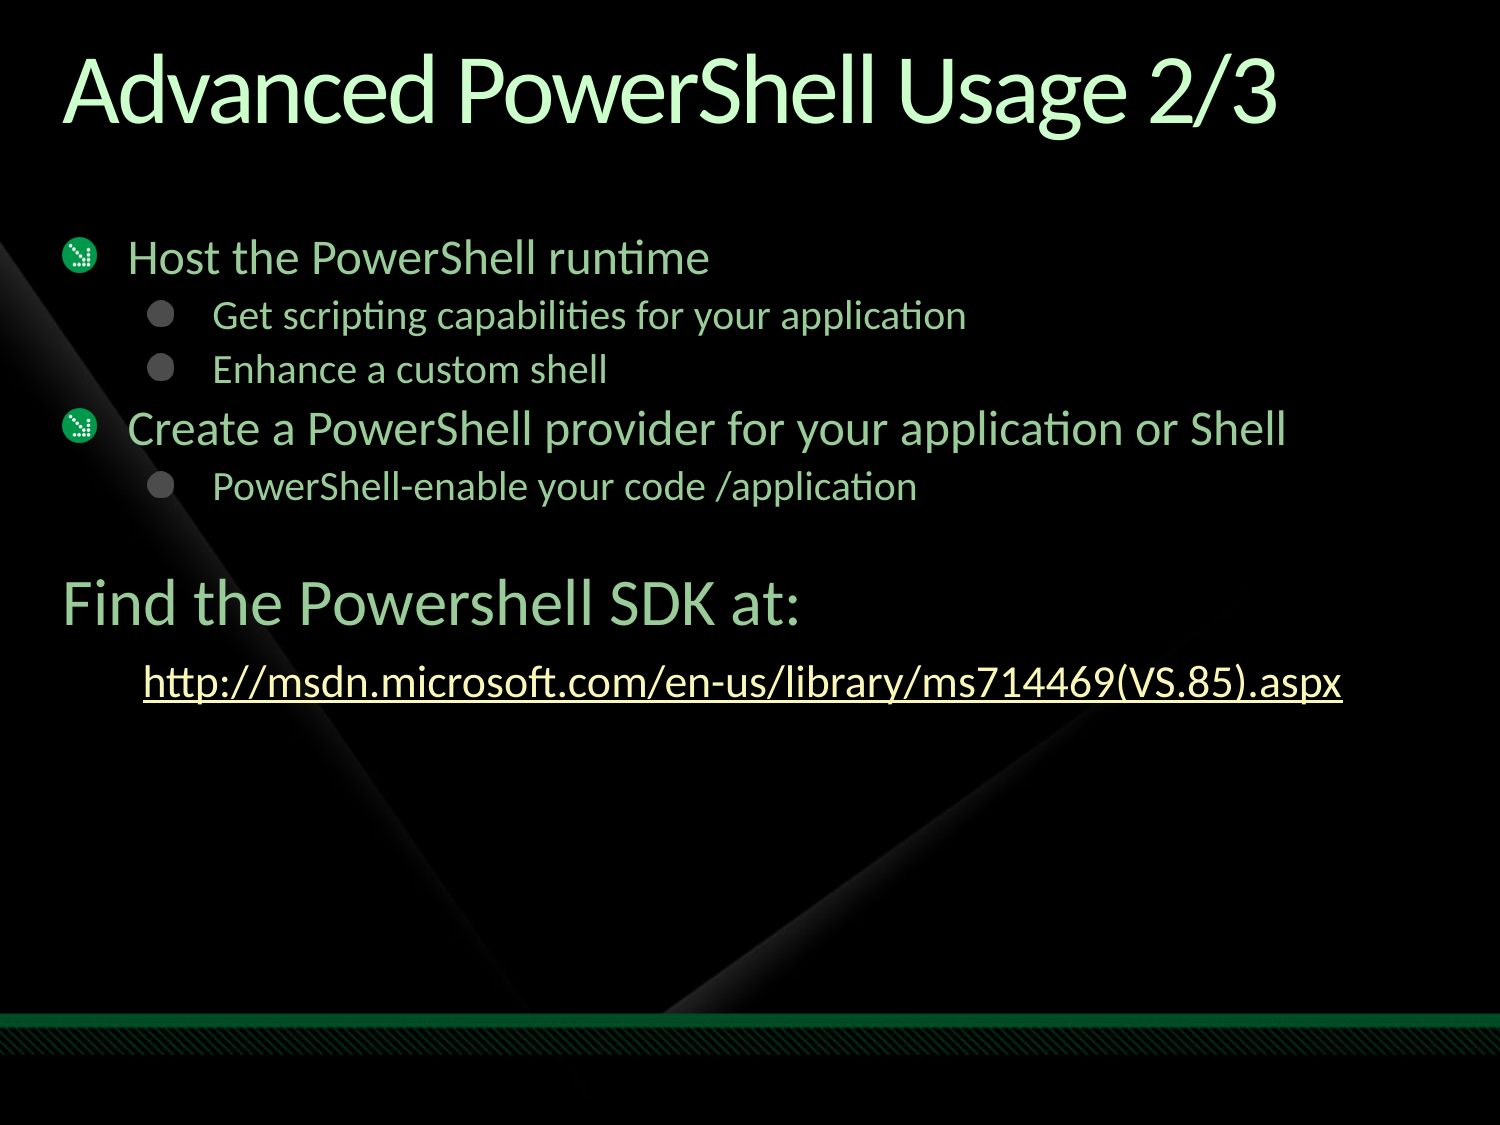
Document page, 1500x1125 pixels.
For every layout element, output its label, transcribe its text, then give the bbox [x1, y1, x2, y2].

title Advanced PowerShell Usage 2/3 [62, 37, 1438, 147]
list Host the PowerShell runtime Get scripting capabilities for your application Enhance a custom shell Create a PowerShell provider for your application or Shell PowerShell-enable your code /application Find the Powershell SDK at: http://msdn.microsoft.com/en-us/library/ms714469(VS.85).aspx [62, 231, 1438, 595]
picture [0, 0, 1500, 1125]
